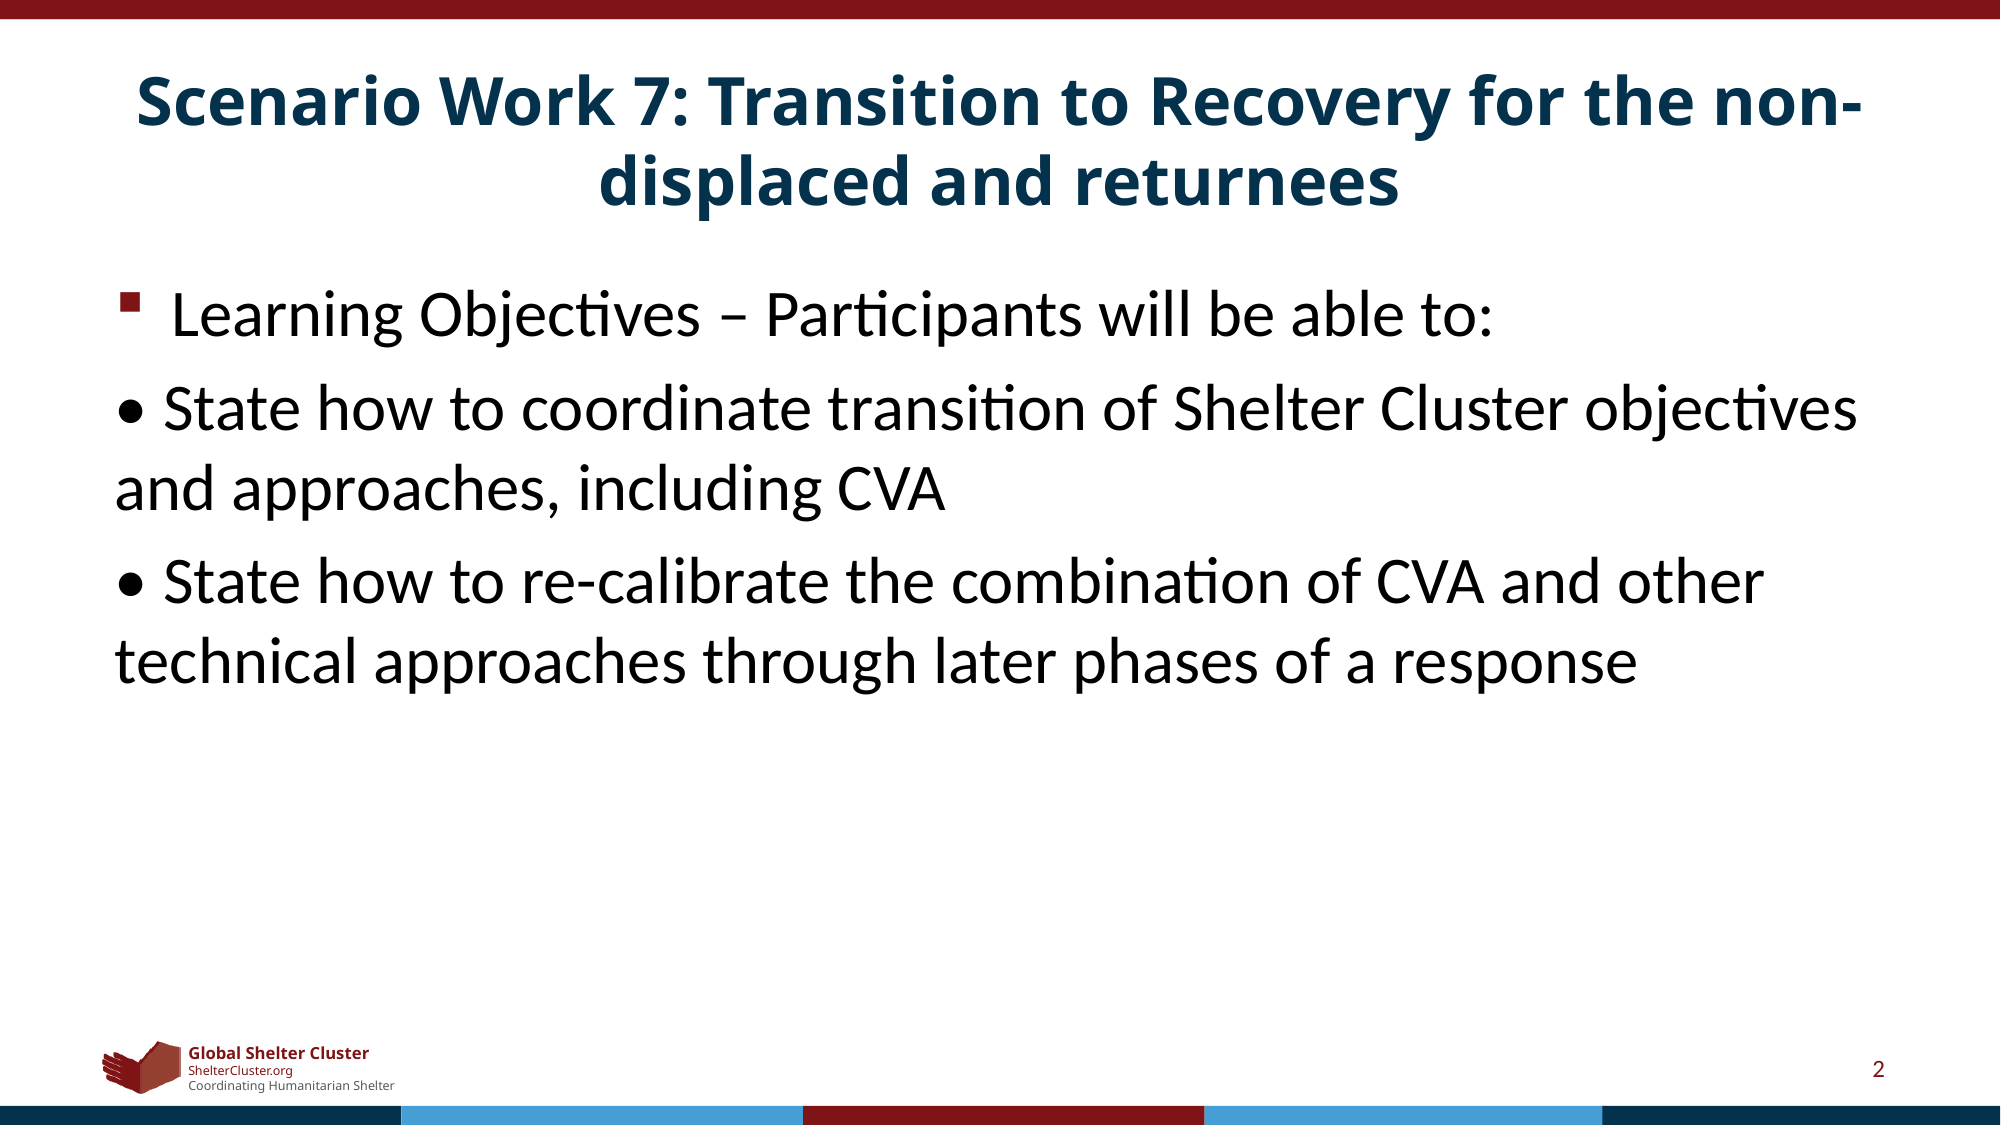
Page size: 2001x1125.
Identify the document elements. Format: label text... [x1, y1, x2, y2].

title Scenario Work 7: Transition to Recovery for the non-displaced and returnees [0, 45, 2000, 233]
list Learning Objectives – Participants will be able to: • State how to coordinate transition of Shelter Cluster objectives and approaches, including CVA • State how to re-calibrate the combination of CVA and other technical approaches through later phases of a response [99, 262, 1900, 1005]
slide_number 2 [1433, 1037, 1900, 1098]
picture [102, 1041, 181, 1094]
